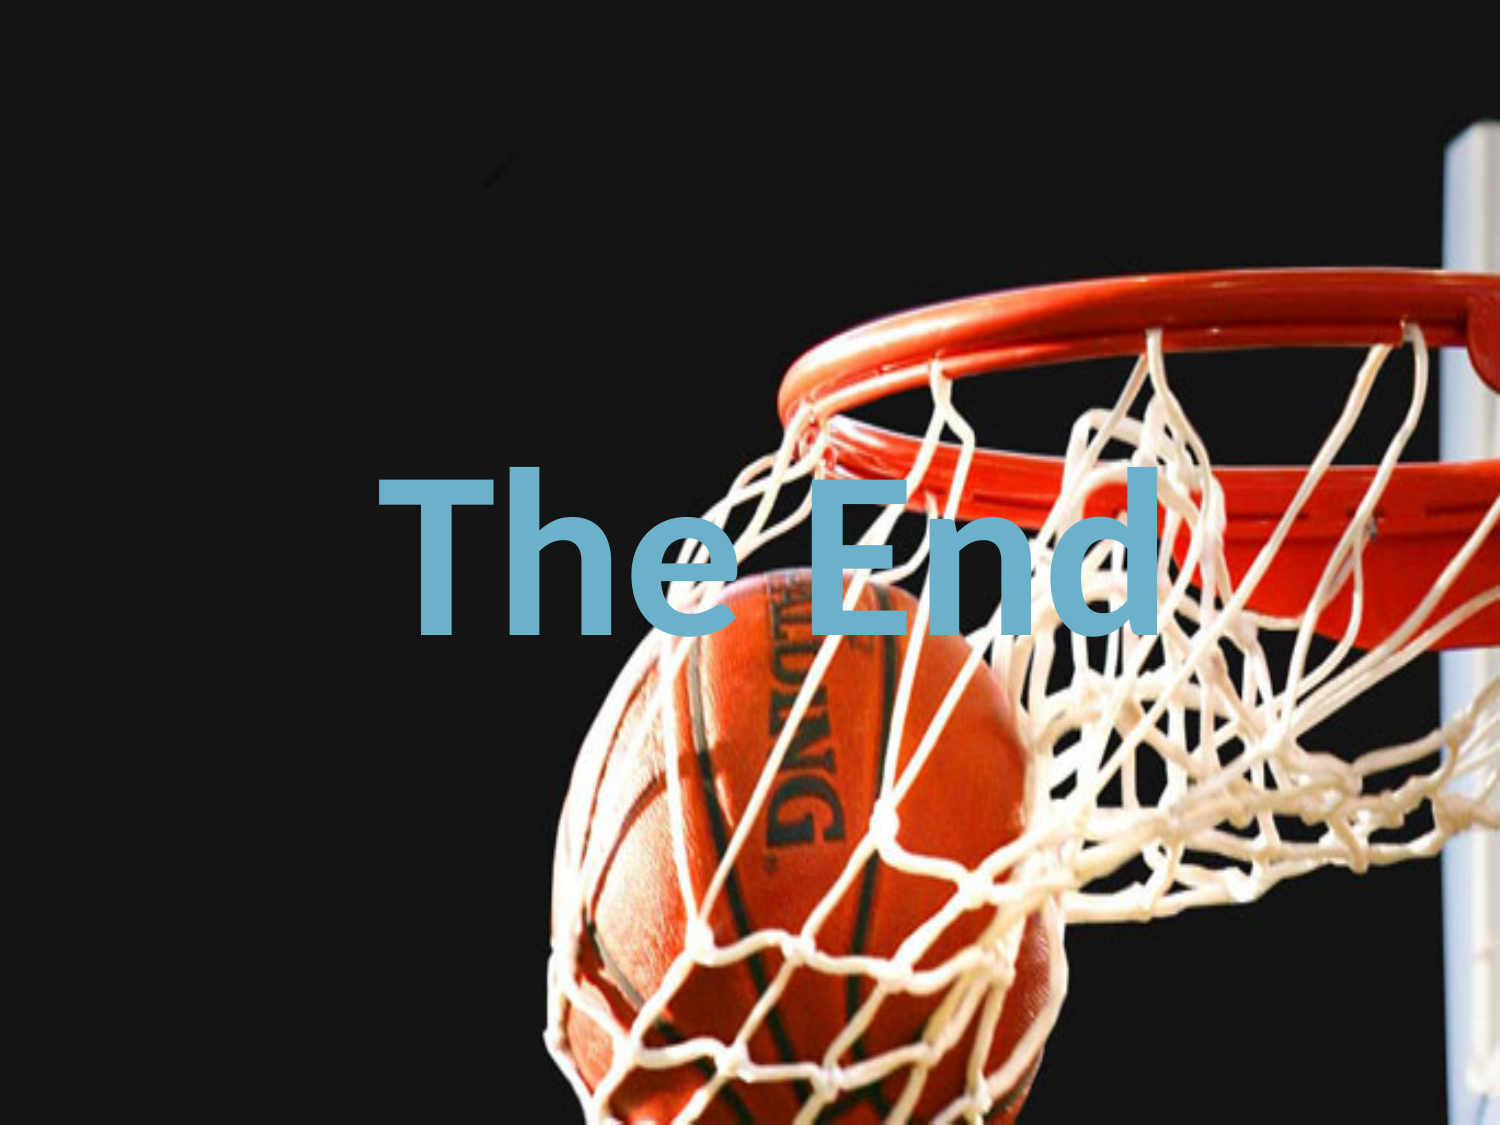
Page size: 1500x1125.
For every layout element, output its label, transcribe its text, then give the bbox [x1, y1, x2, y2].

title The End [99, 299, 1450, 780]
picture [0, 0, 1500, 1125]
